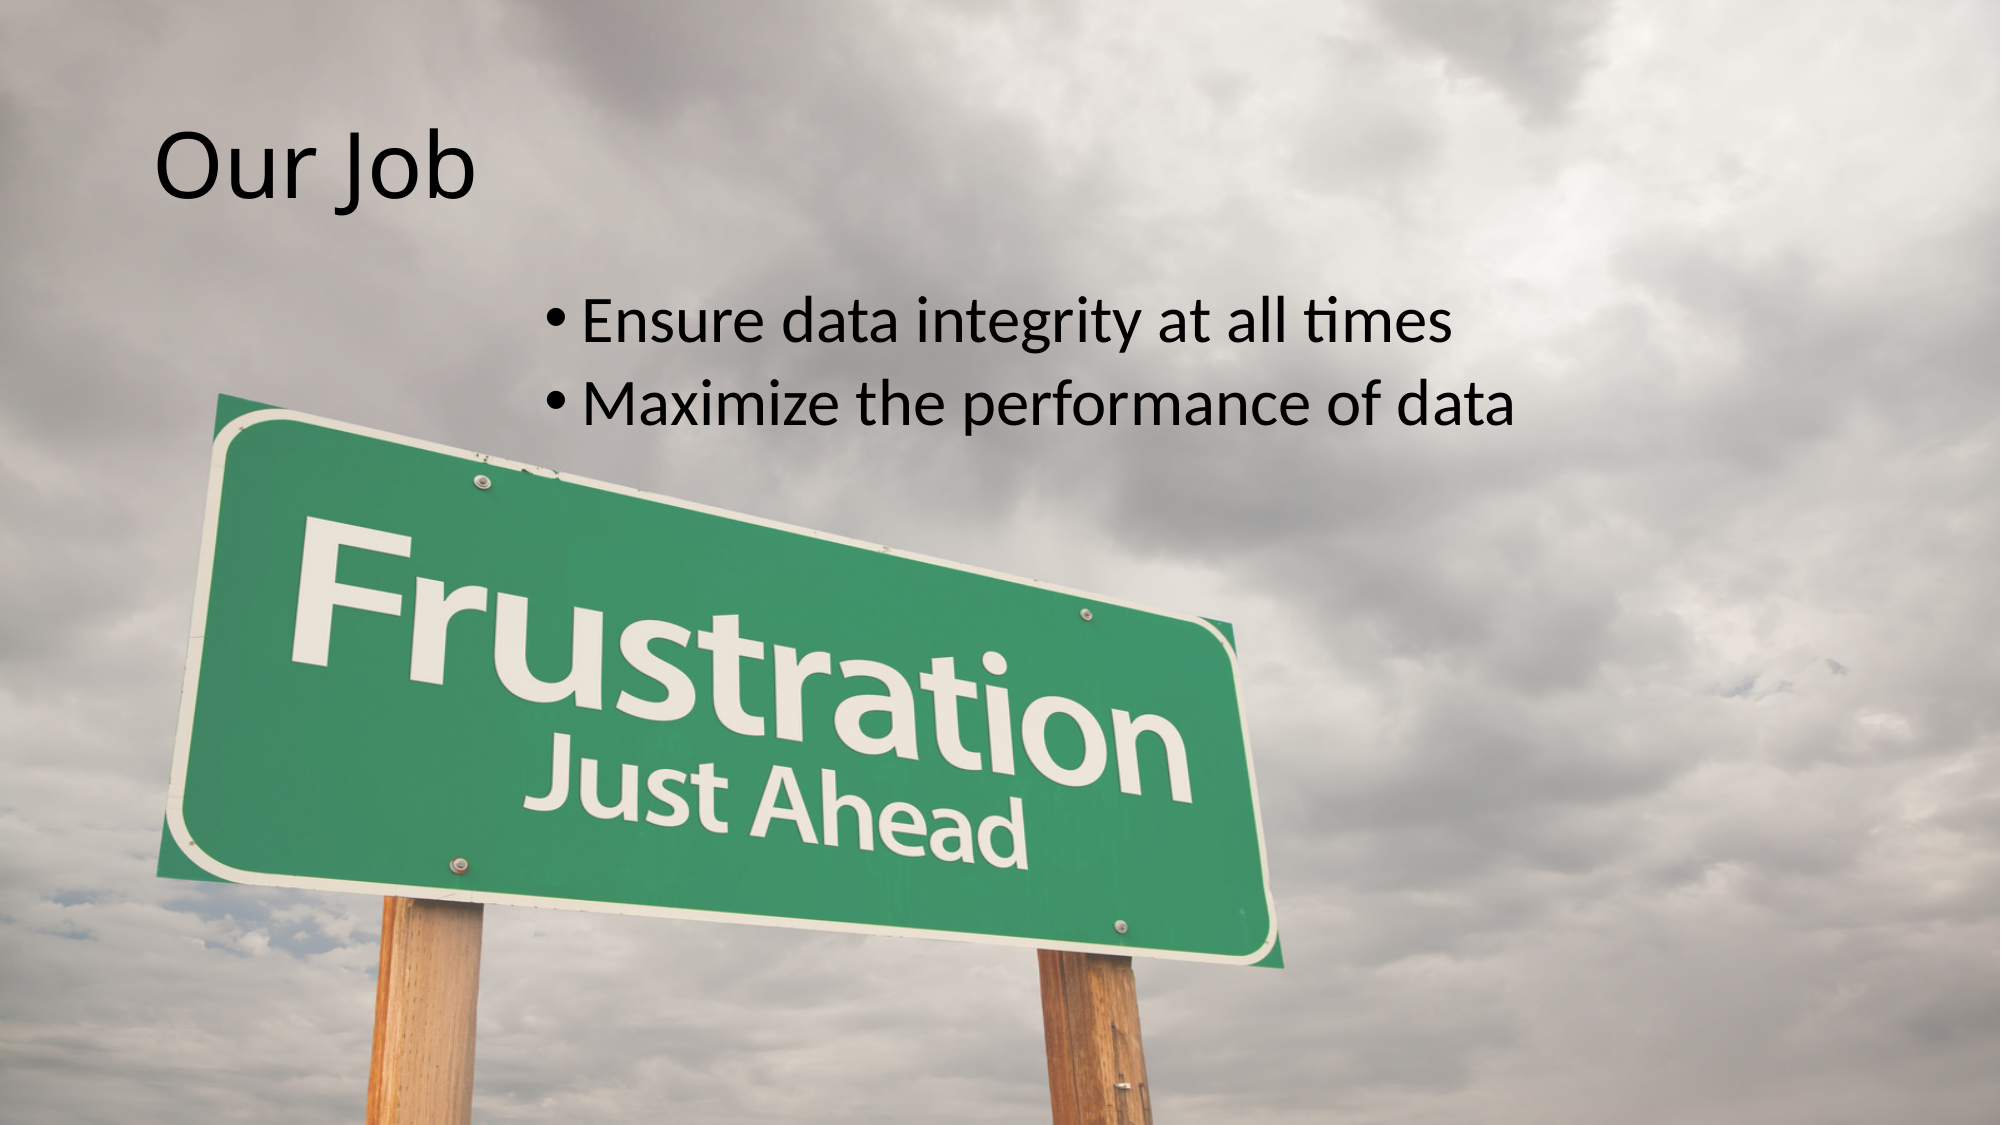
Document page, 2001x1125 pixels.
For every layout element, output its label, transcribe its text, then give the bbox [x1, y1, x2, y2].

list Ensure data integrity at all times Maximize the performance of data [454, 277, 1777, 476]
title Our Job [137, 59, 1863, 278]
